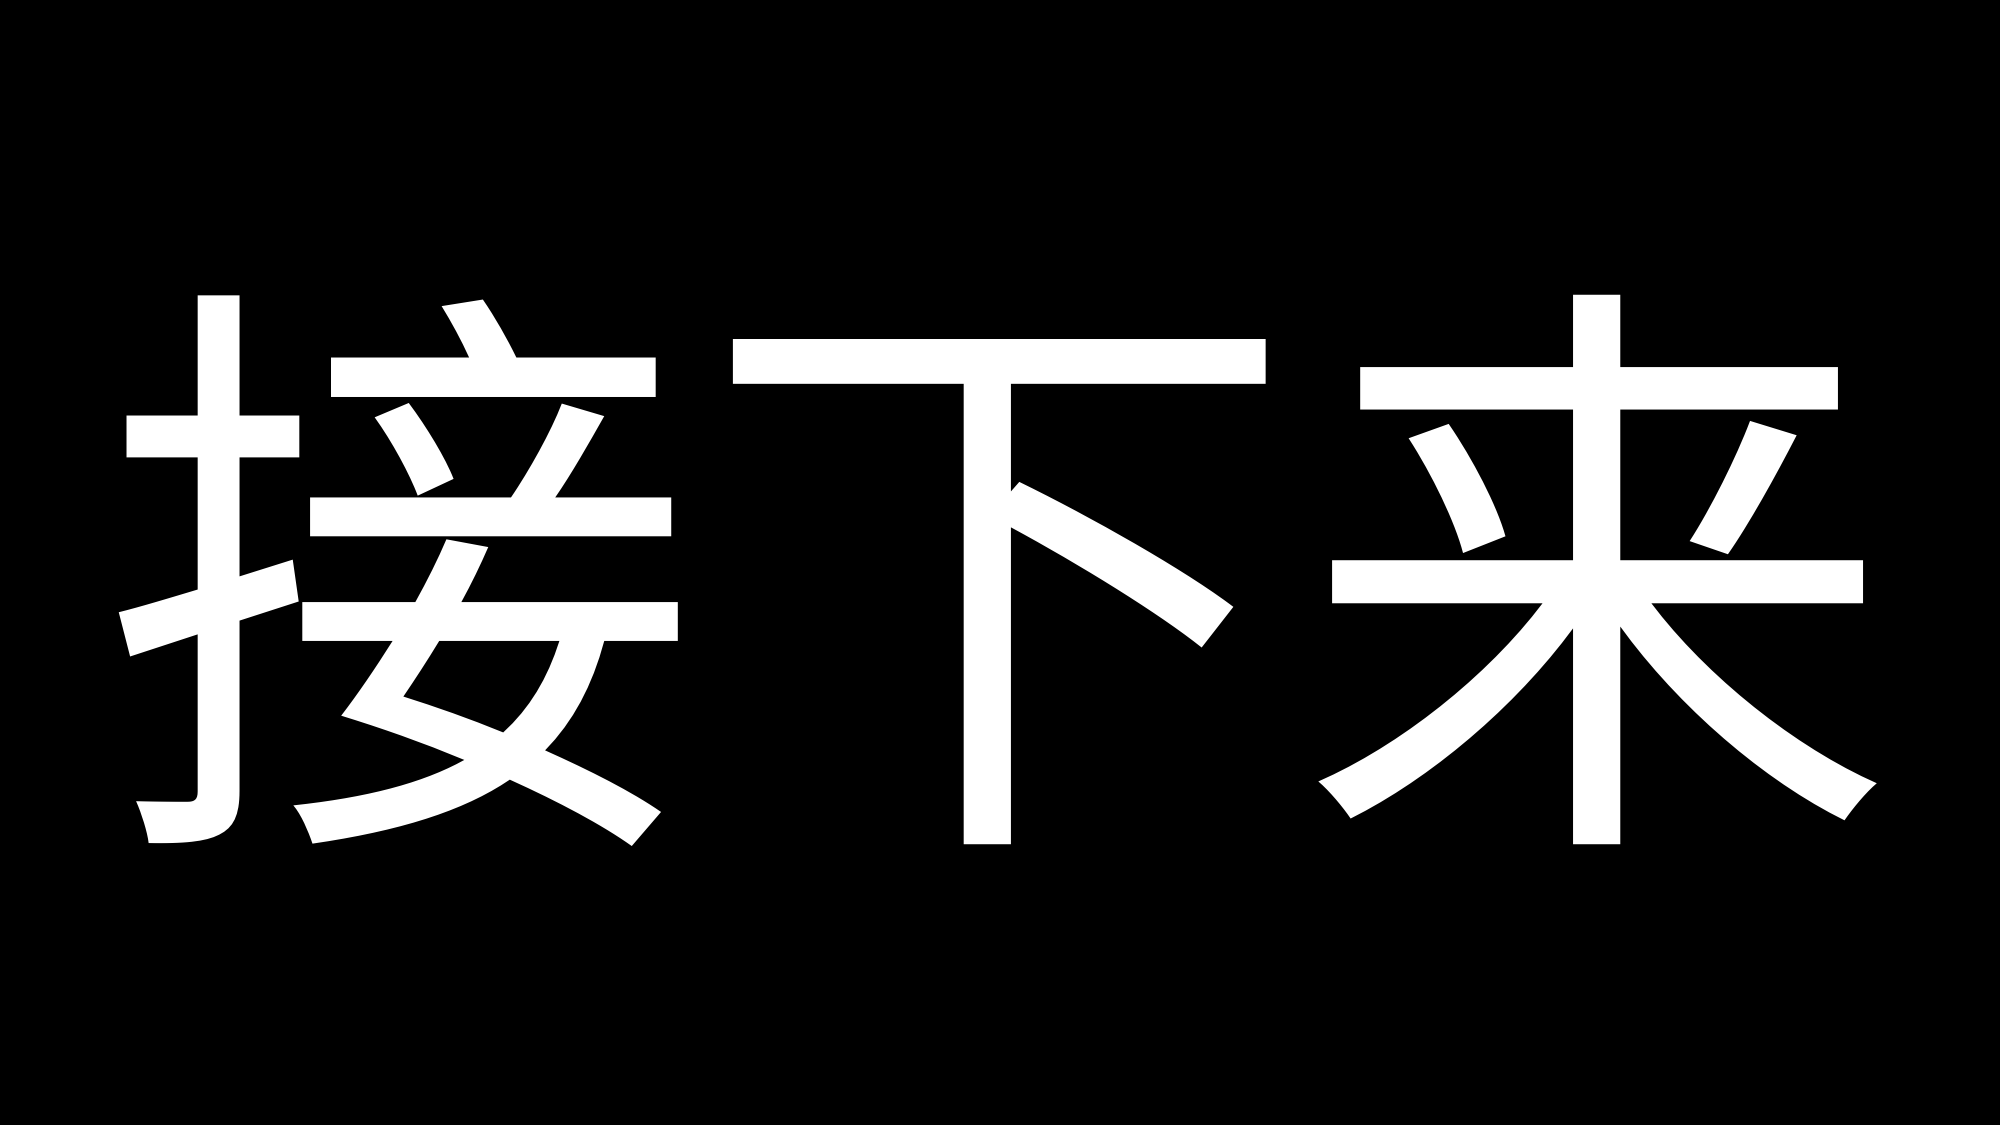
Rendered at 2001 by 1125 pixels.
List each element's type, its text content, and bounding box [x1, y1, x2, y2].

text_box 接下来 [29, 192, 1971, 925]
